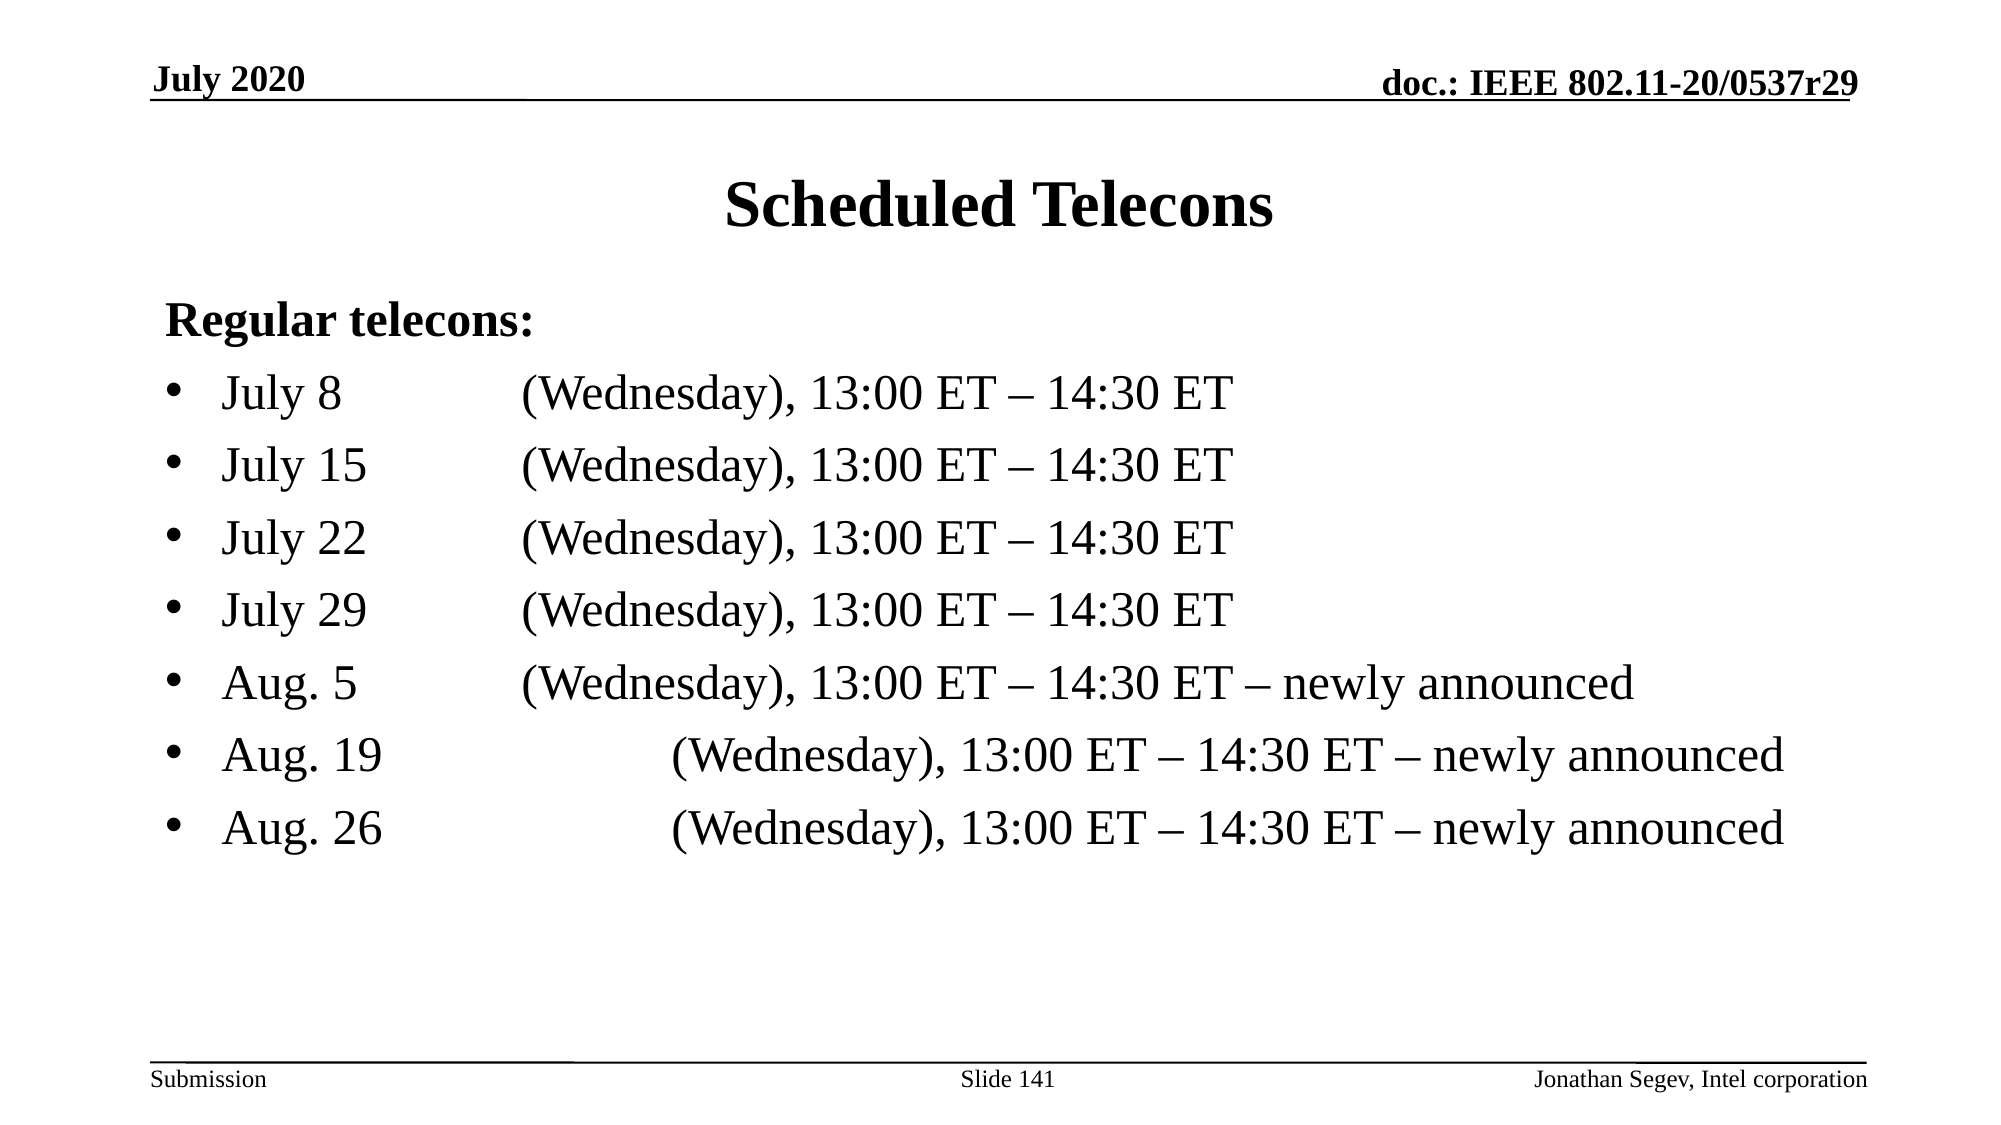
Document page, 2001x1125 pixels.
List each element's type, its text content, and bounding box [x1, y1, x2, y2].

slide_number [152, 54, 563, 100]
footer Jonathan Segev, Intel corporation [1171, 1061, 1869, 1093]
title Scheduled Telecons [149, 112, 1850, 278]
slide_number Slide 141 [950, 1061, 1067, 1123]
list Regular telecons: July 8 (Wednesday), 13:00 ET – 14:30 ET July 15 (Wednesday), 13:00 ET – 14:30 ET July 22 (Wednesday), 13:00 ET – 14:30 ET July 29 (Wednesday), 13:00 ET – 14:30 ET Aug. 5 (Wednesday), 13:00 ET – 14:30 ET – newly announced Aug. 19 (Wednesday), 13:00 ET – 14:30 ET – newly announced Aug. 26 (Wednesday), 13:00 ET – 14:30 ET – newly announced [149, 278, 1850, 670]
